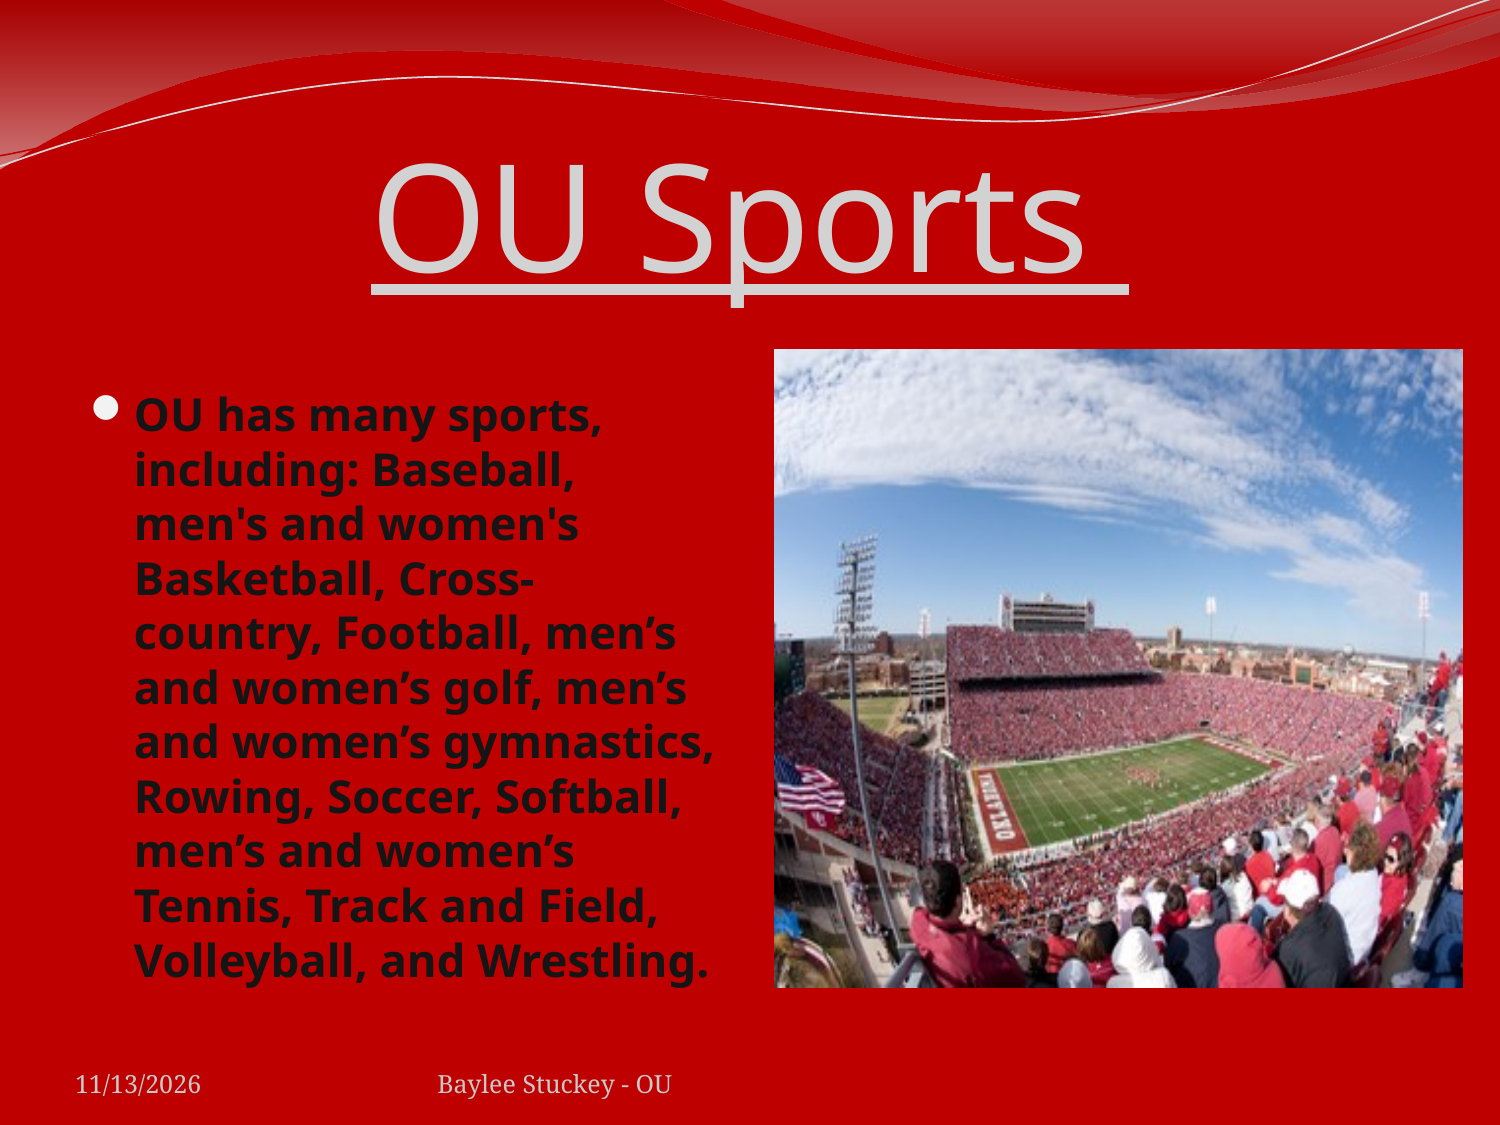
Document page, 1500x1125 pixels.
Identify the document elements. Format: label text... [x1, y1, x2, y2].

list OU has many sports, including: Baseball, men's and women's Basketball, Cross-country, Football, men’s and women’s golf, men’s and women’s gymnastics, Rowing, Soccer, Softball, men’s and women’s Tennis, Track and Field, Volleyball, and Wrestling. [75, 314, 738, 1043]
footer Baylee Stuckey - OU [437, 1042, 988, 1103]
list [774, 349, 1463, 988]
title OU Sports [75, 115, 1425, 303]
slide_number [75, 1042, 425, 1103]
